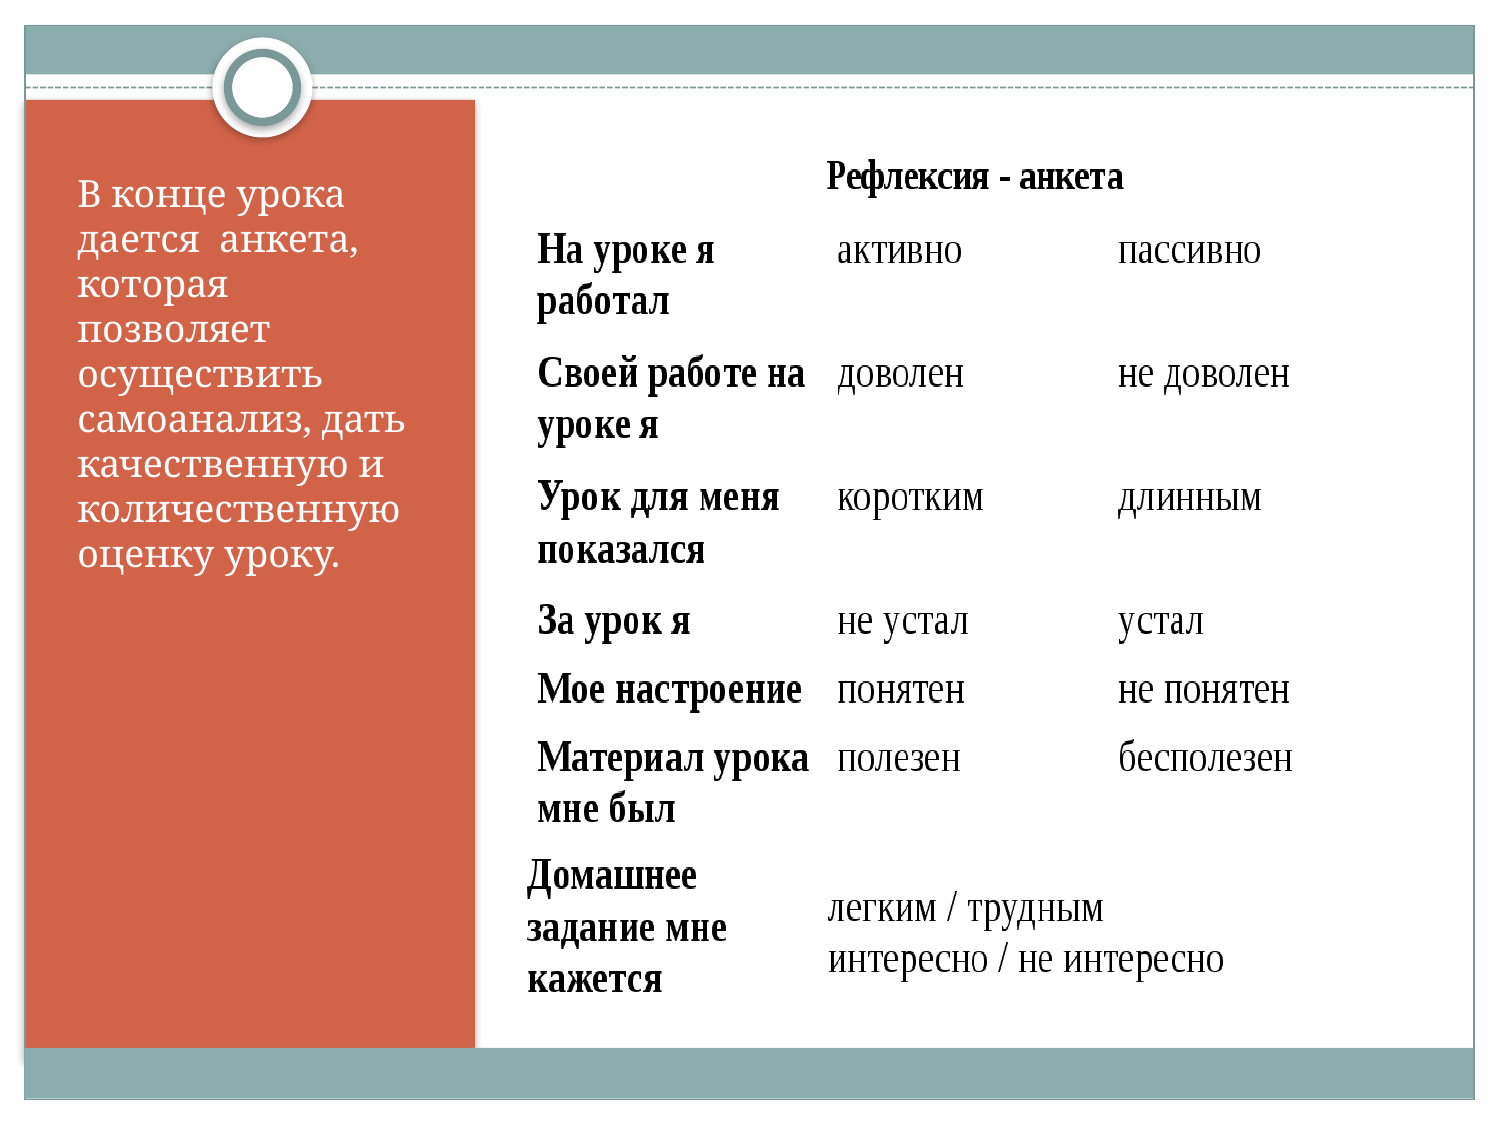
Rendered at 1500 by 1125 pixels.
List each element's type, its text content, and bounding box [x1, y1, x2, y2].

list В конце урока дается анкета, которая позволяет осуществить самоанализ, дать качественную и количественную оценку уроку. [62, 162, 443, 1025]
picture [501, 125, 1448, 1024]
